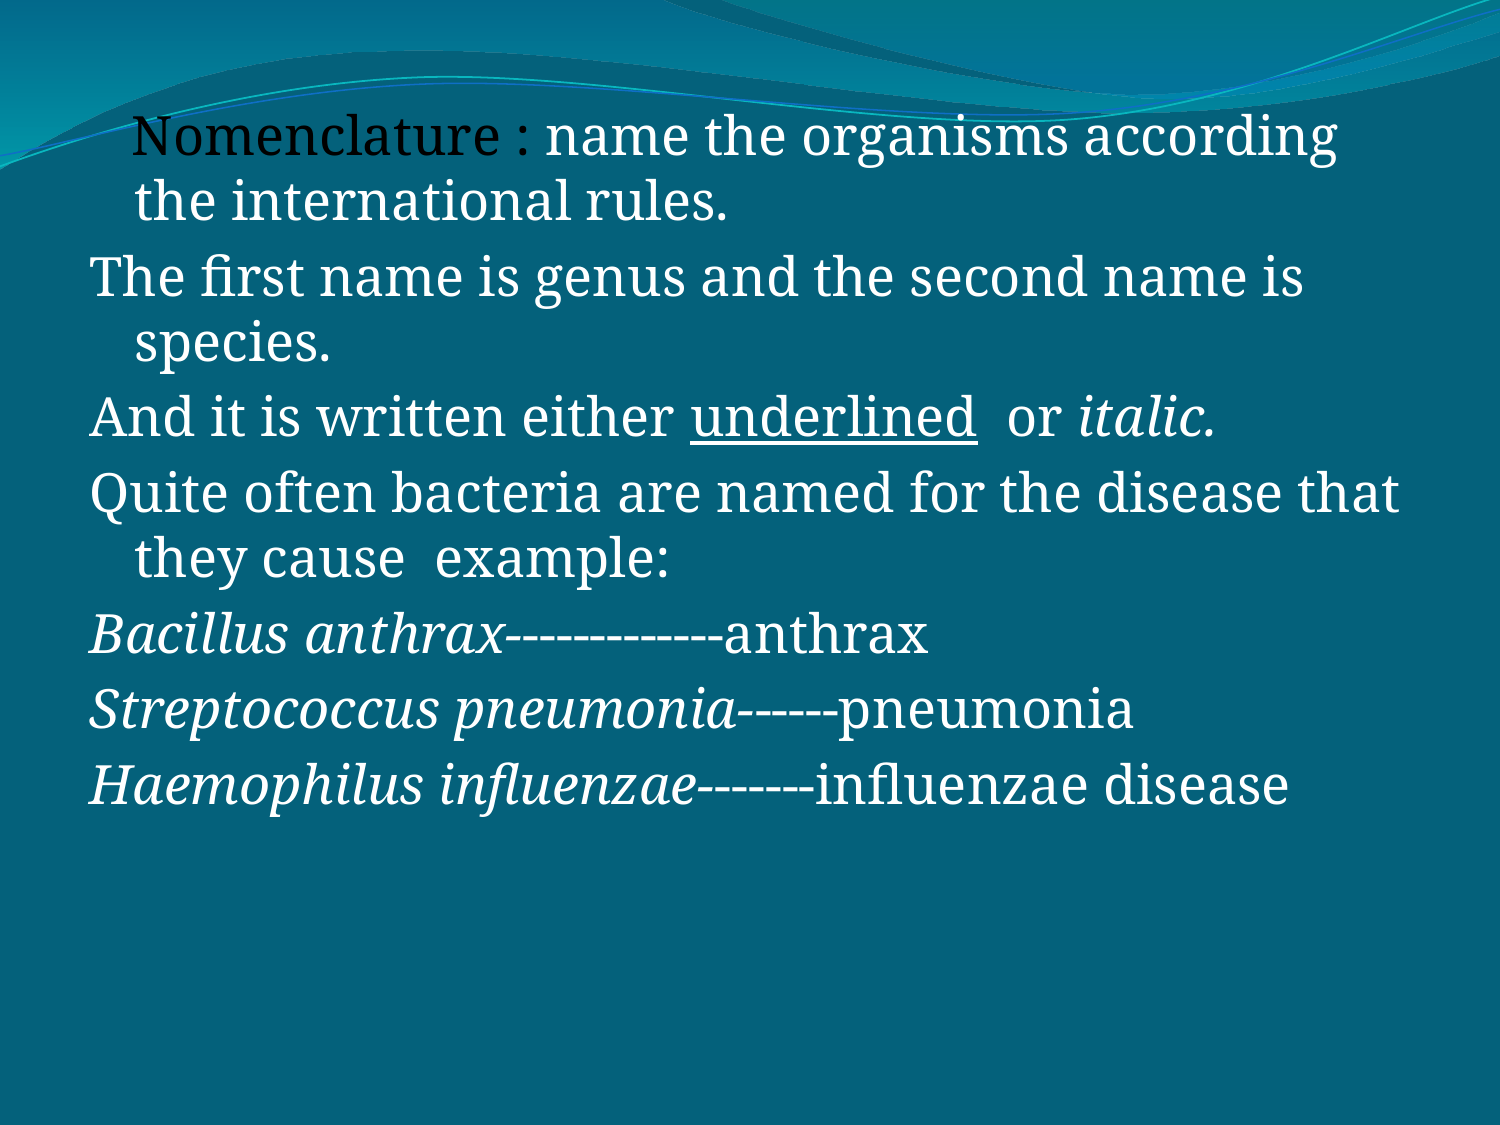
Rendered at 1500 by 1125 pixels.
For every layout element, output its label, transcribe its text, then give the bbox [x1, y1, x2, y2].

list Nomenclature : name the organisms according the international rules. The first name is genus and the second name is species. And it is written either underlined or italic. Quite often bacteria are named for the disease that they cause example: Bacillus anthrax-------------anthrax Streptococcus pneumonia------pneumonia Haemophilus influenzae-------influenzae disease [75, 93, 1425, 1125]
